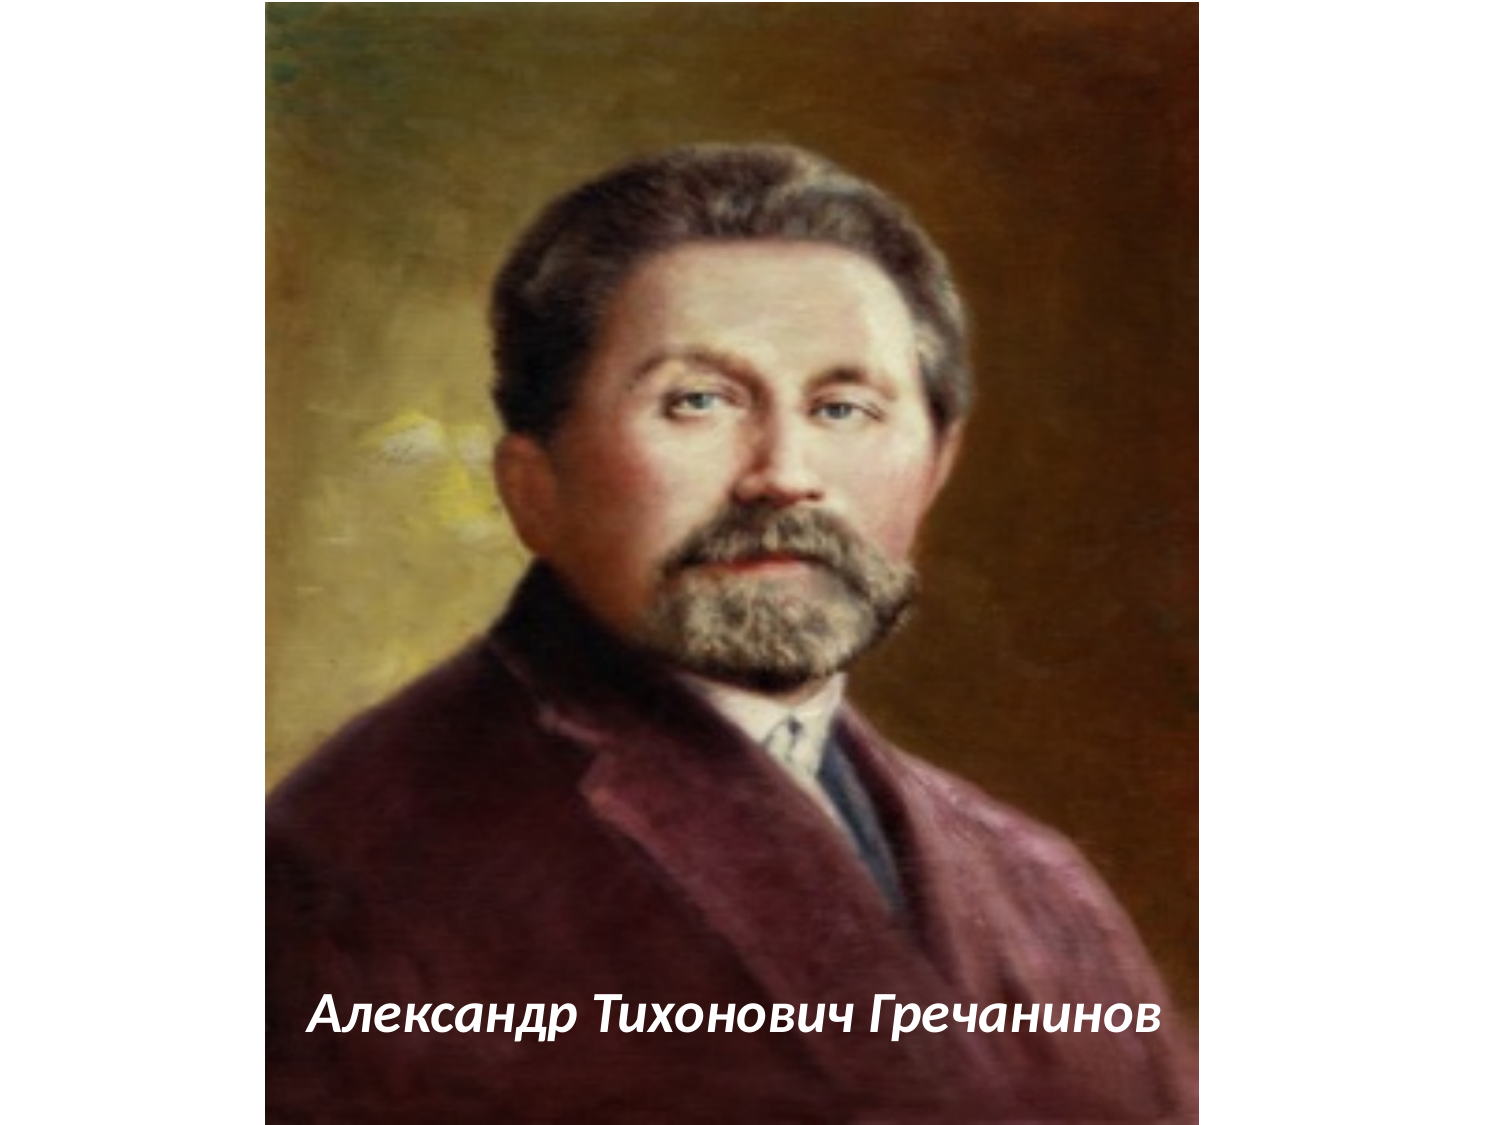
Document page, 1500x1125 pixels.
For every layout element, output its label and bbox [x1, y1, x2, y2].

picture [265, 2, 1200, 1125]
